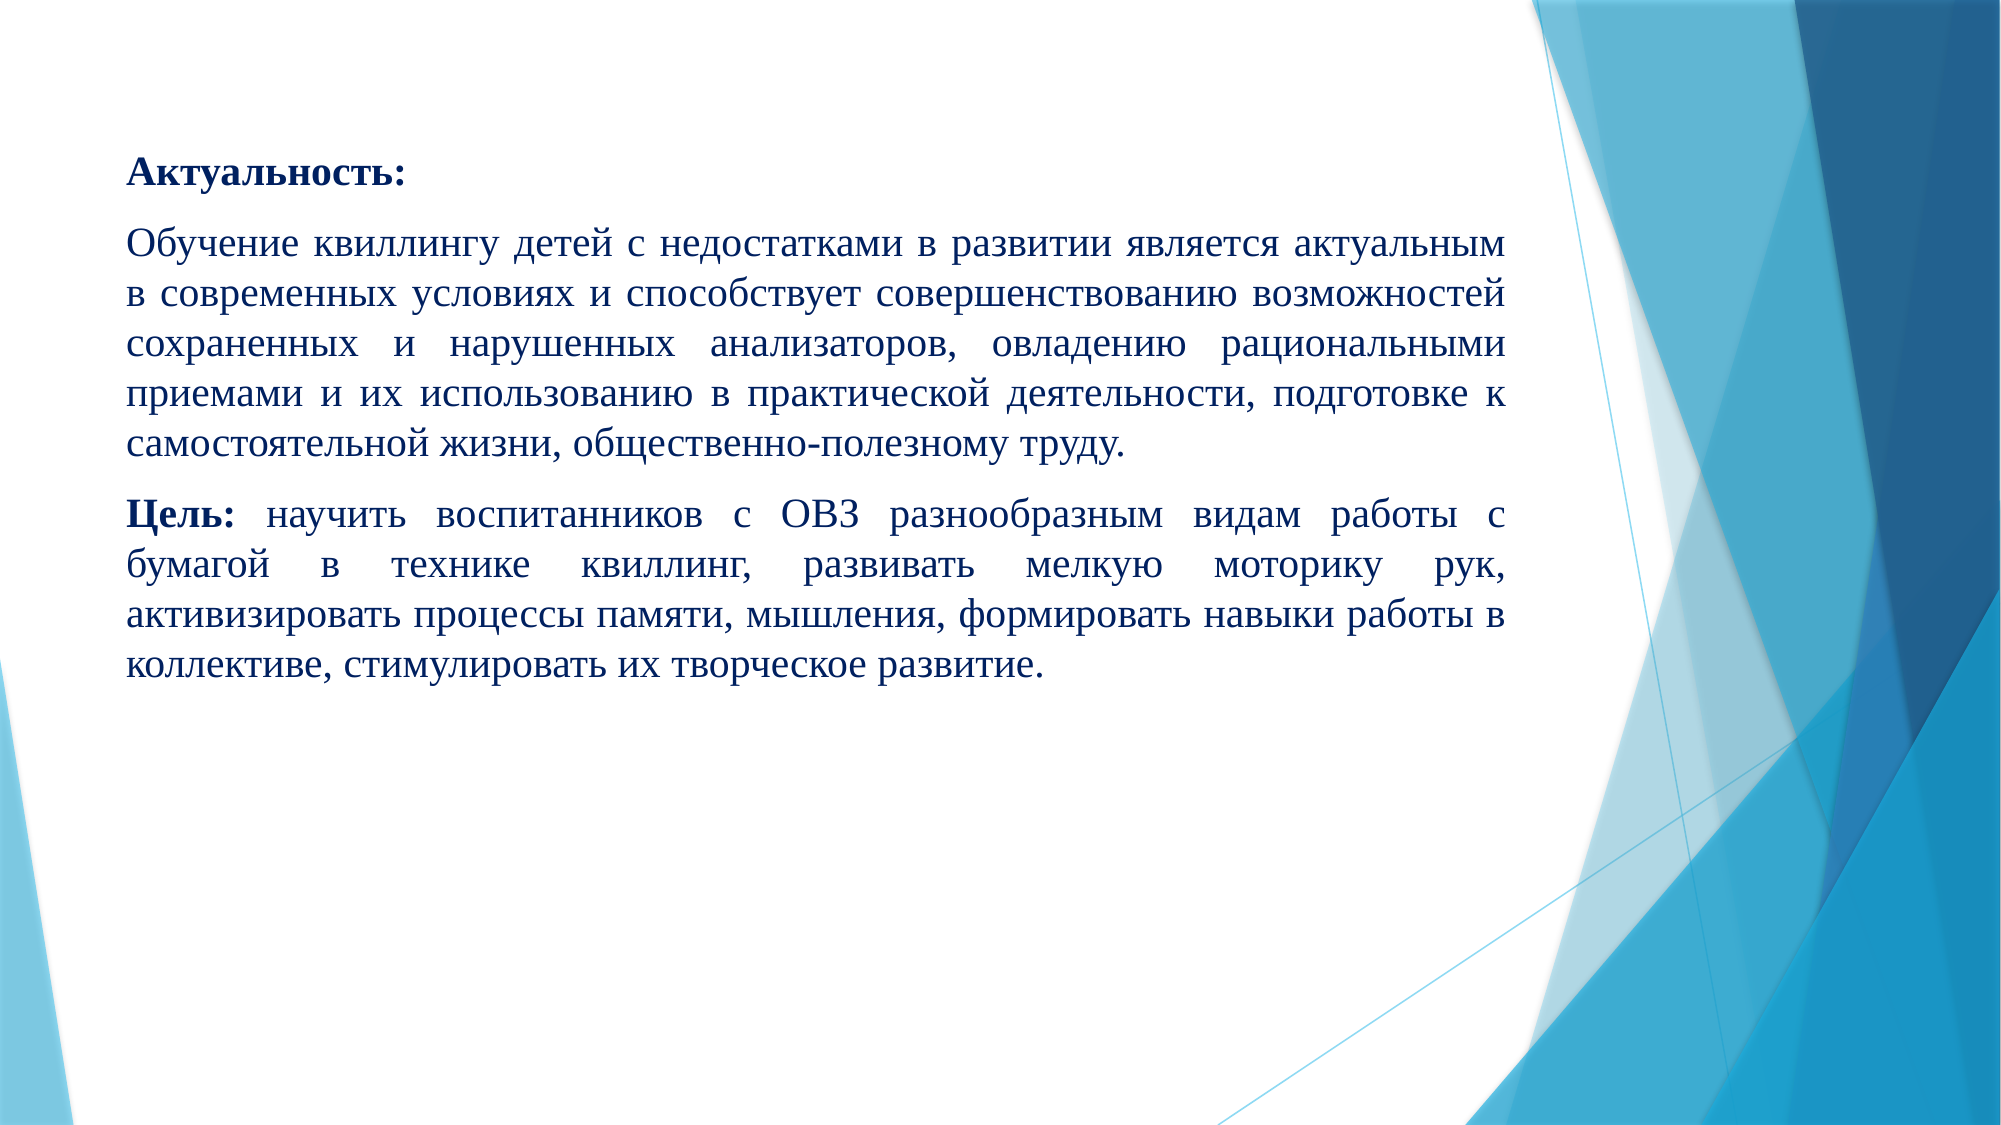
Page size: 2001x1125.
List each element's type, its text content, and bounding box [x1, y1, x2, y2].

list Актуальность: Обучение квиллингу детей с недостатками в развитии является актуальным в современных условиях и способствует совершенствованию возможностей сохраненных и нарушенных анализаторов, овладению рациональными приемами и их использованию в практической деятельности, подготовке к самостоятельной жизни, общественно-полезному труду. Цель: научить воспитанников с ОВЗ разнообразным видам работы с бумагой в технике квиллинг, развивать мелкую моторику рук, активизировать процессы памяти, мышления, формировать навыки работы в коллективе, стимулировать их творческое развитие. [111, 136, 1522, 991]
